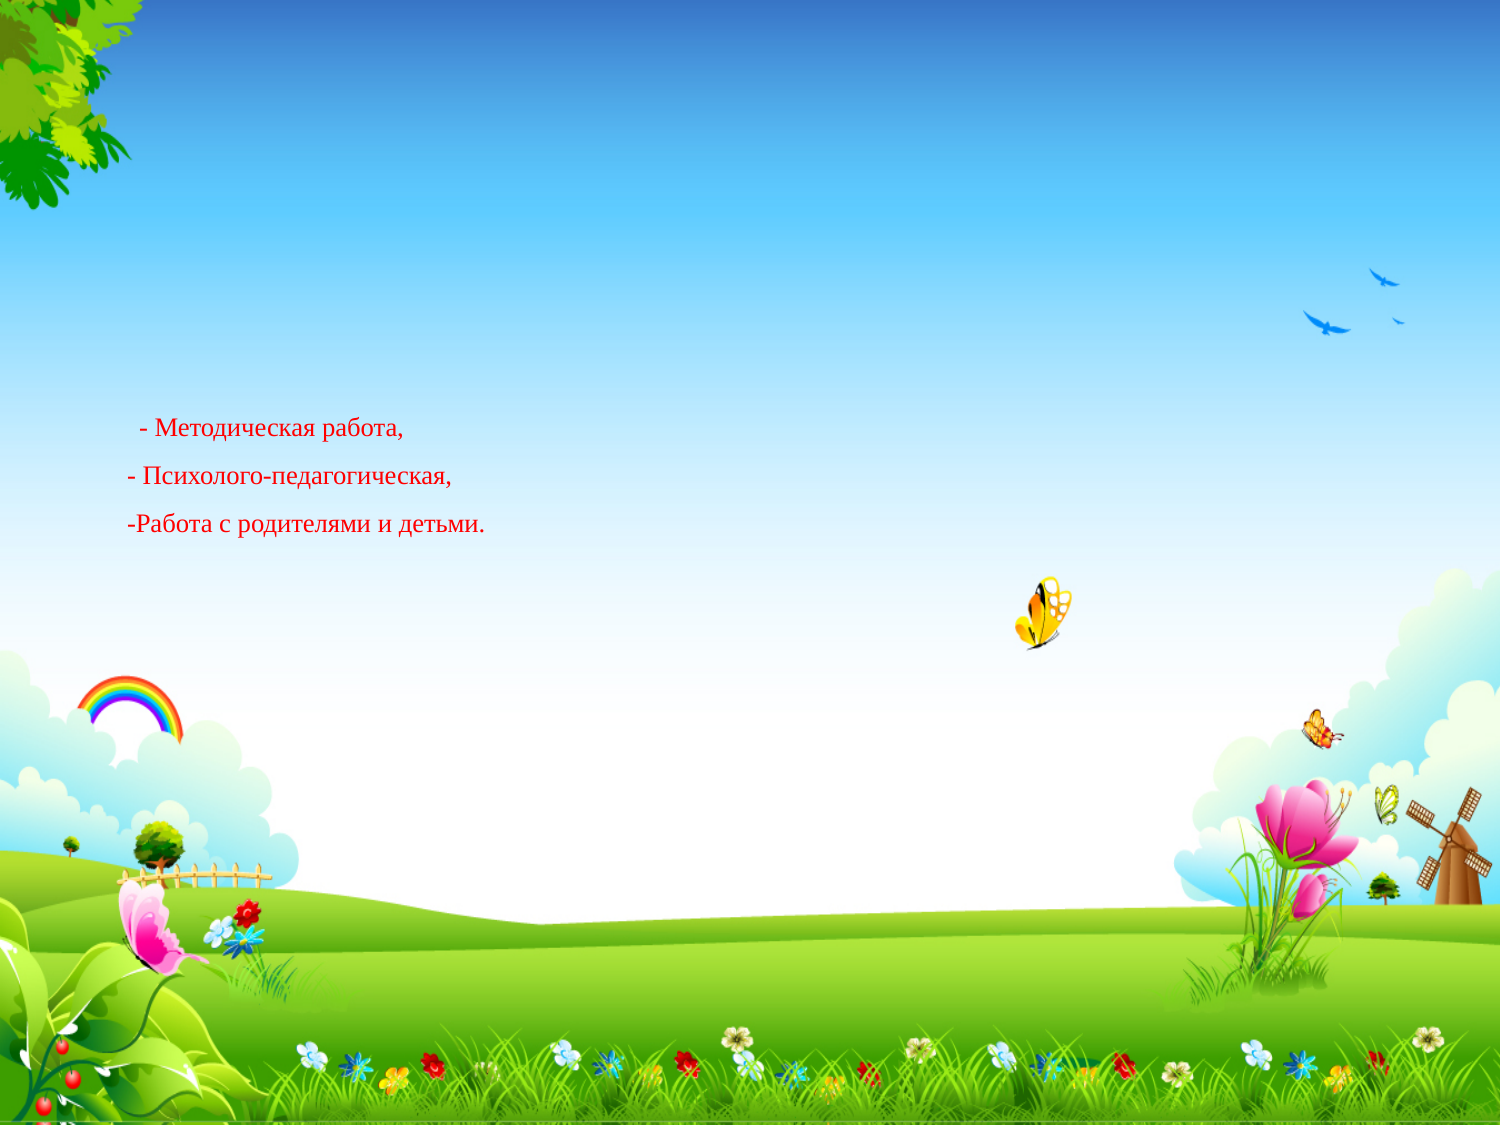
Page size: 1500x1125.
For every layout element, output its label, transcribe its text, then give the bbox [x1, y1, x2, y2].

picture [0, 0, 1500, 1125]
title - Методическая работа, - Психолого-педагогическая, -Работа с родителями и детьми. [112, 385, 1463, 573]
